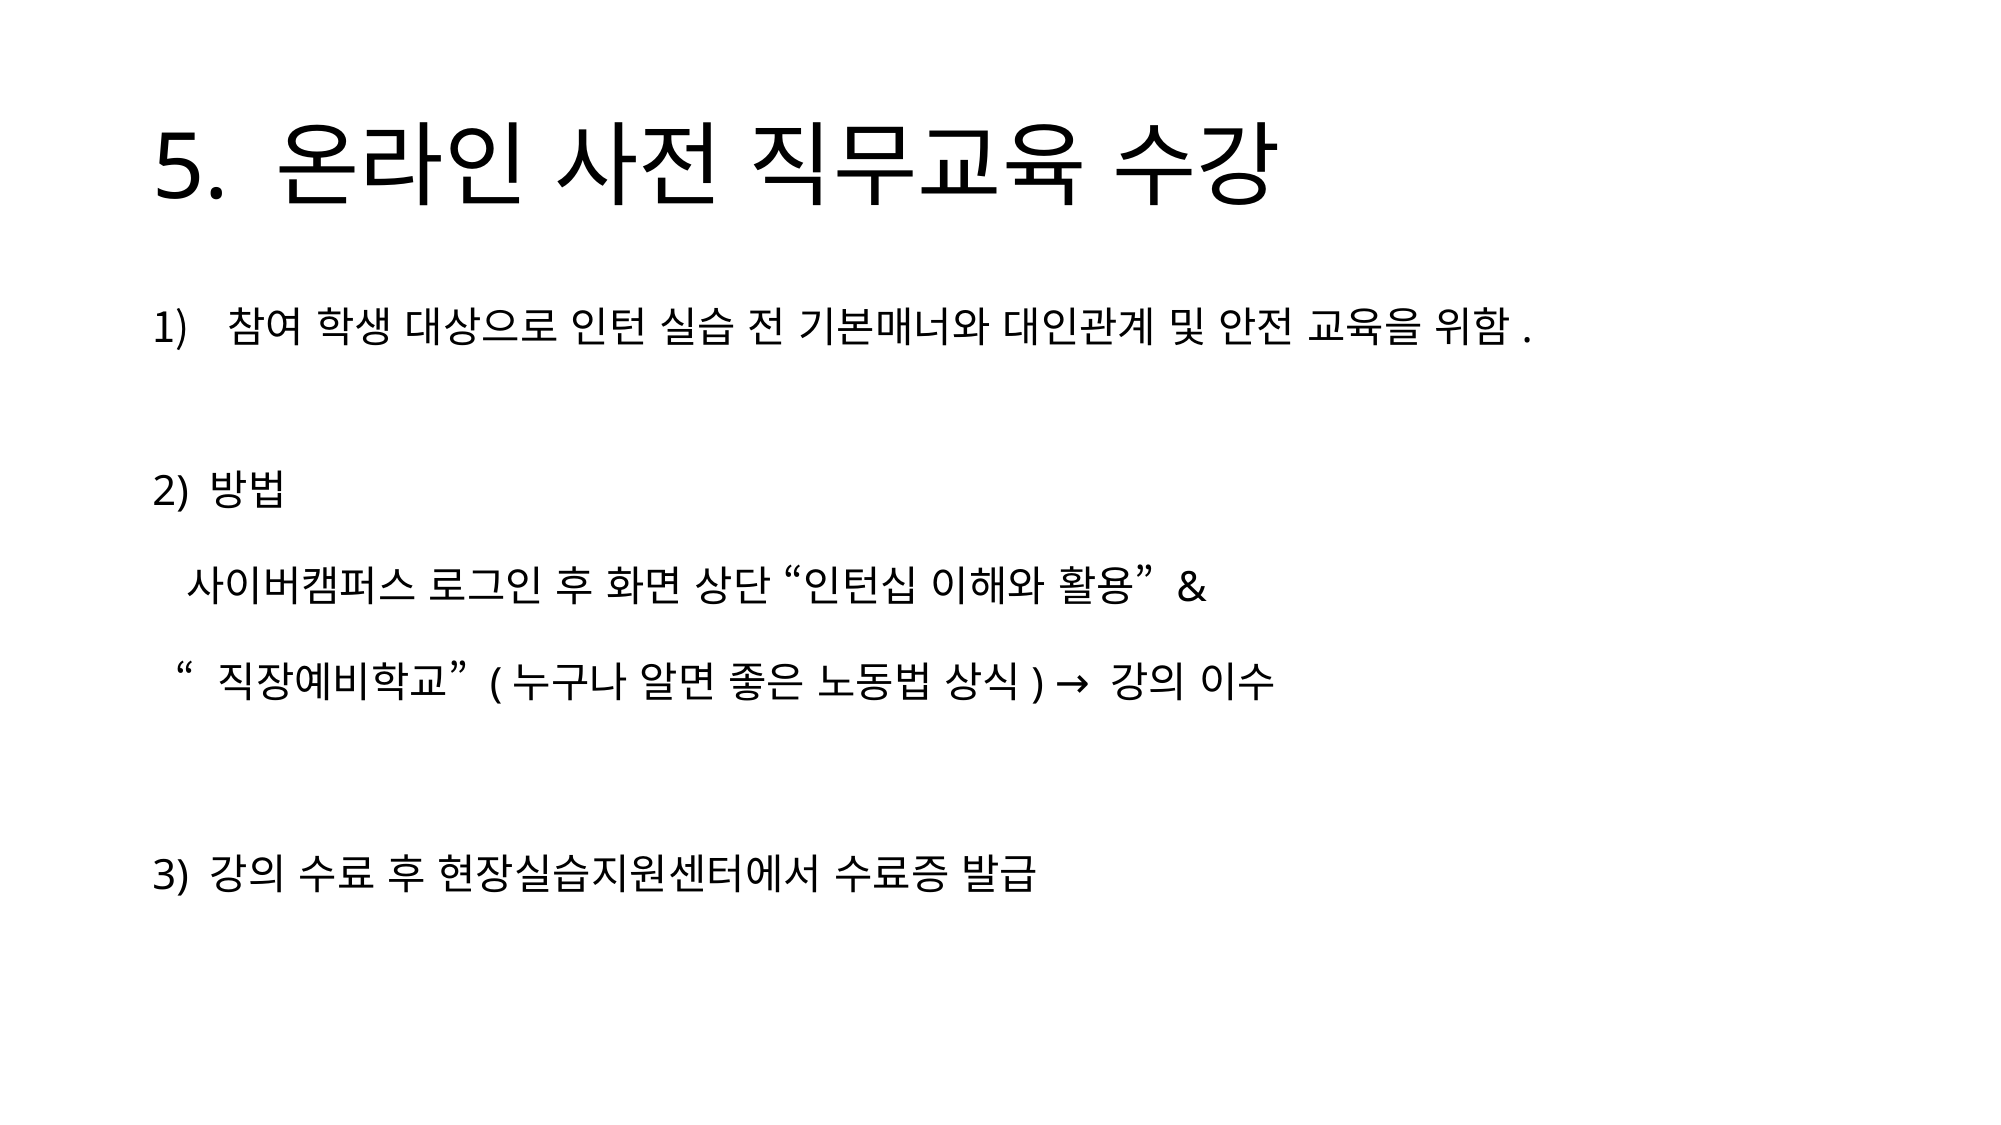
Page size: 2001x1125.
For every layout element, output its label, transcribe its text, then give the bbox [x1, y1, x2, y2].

title 5. 온라인 사전 직무교육 수강 [137, 59, 1863, 278]
list 참여 학생 대상으로 인턴 실습 전 기본매너와 대인관계 및 안전 교육을 위함. 2) 방법 사이버캠퍼스 로그인 후 화면 상단 “인턴십 이해와 활용” & “ 직장예비학교” (누구나 알면 좋은 노동법 상식) → 강의 이수 3) 강의 수료 후 현장실습지원센터에서 수료증 발급 [137, 299, 1863, 1014]
